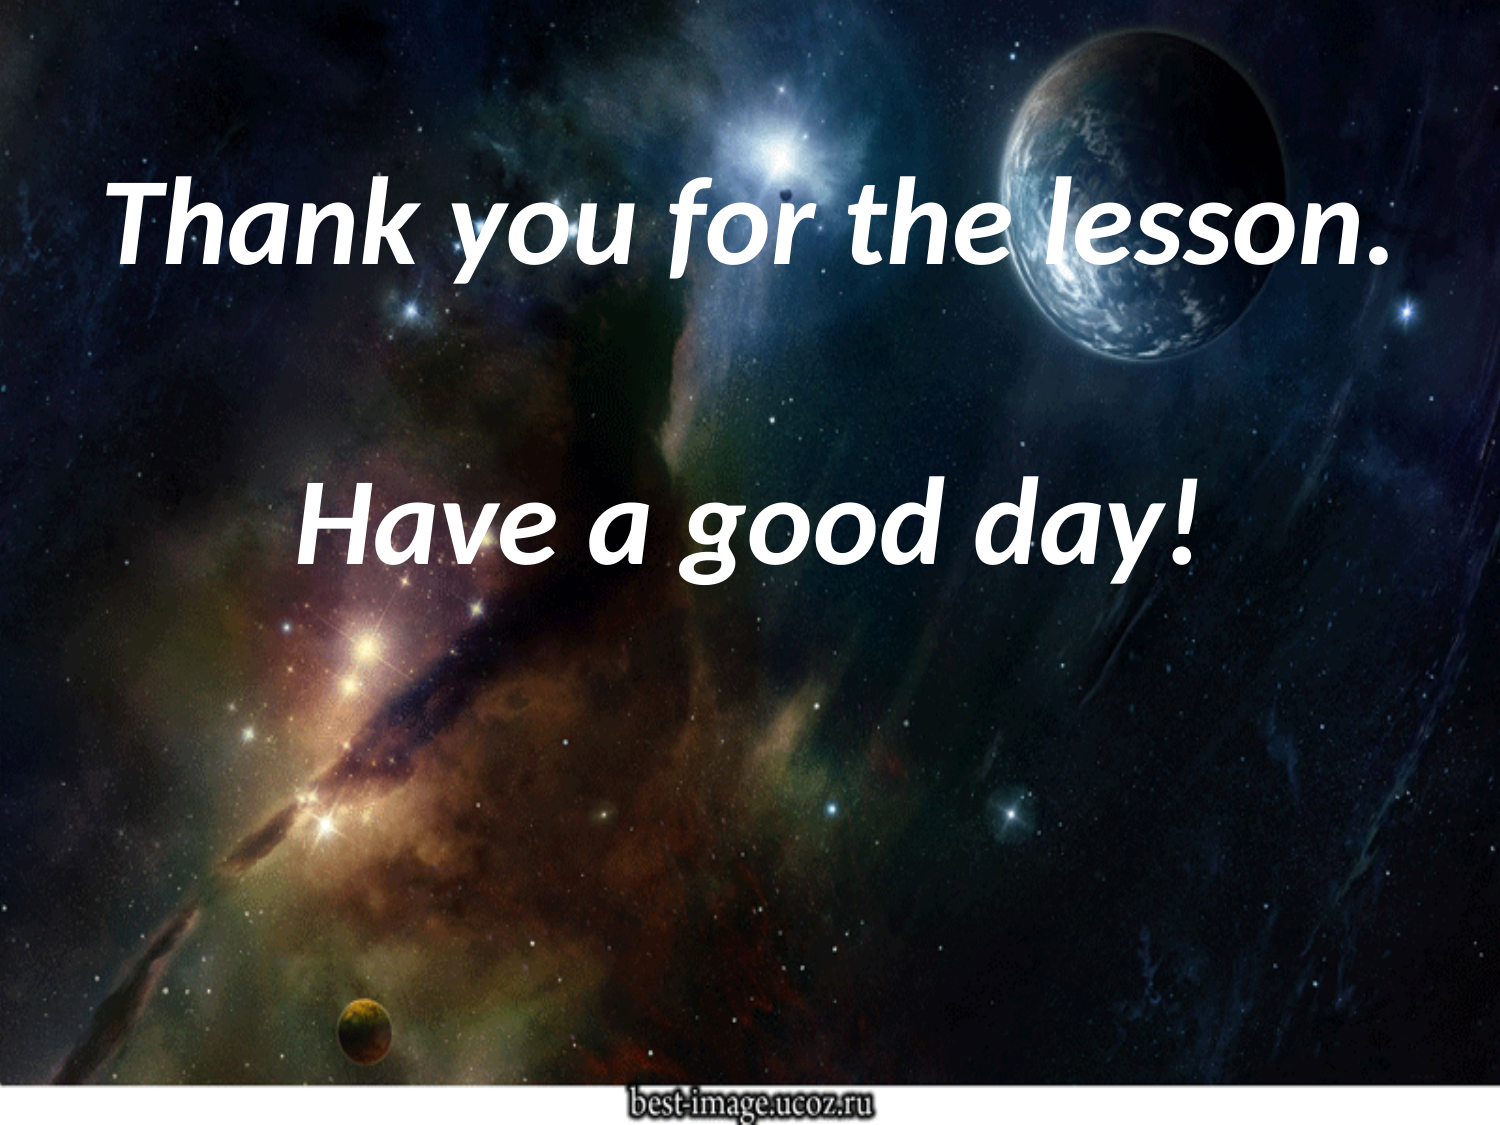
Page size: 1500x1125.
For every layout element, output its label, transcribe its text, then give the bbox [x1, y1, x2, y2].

picture [0, 0, 1500, 1125]
title Thank you for the lesson. Have a good day! [75, 45, 1425, 835]
